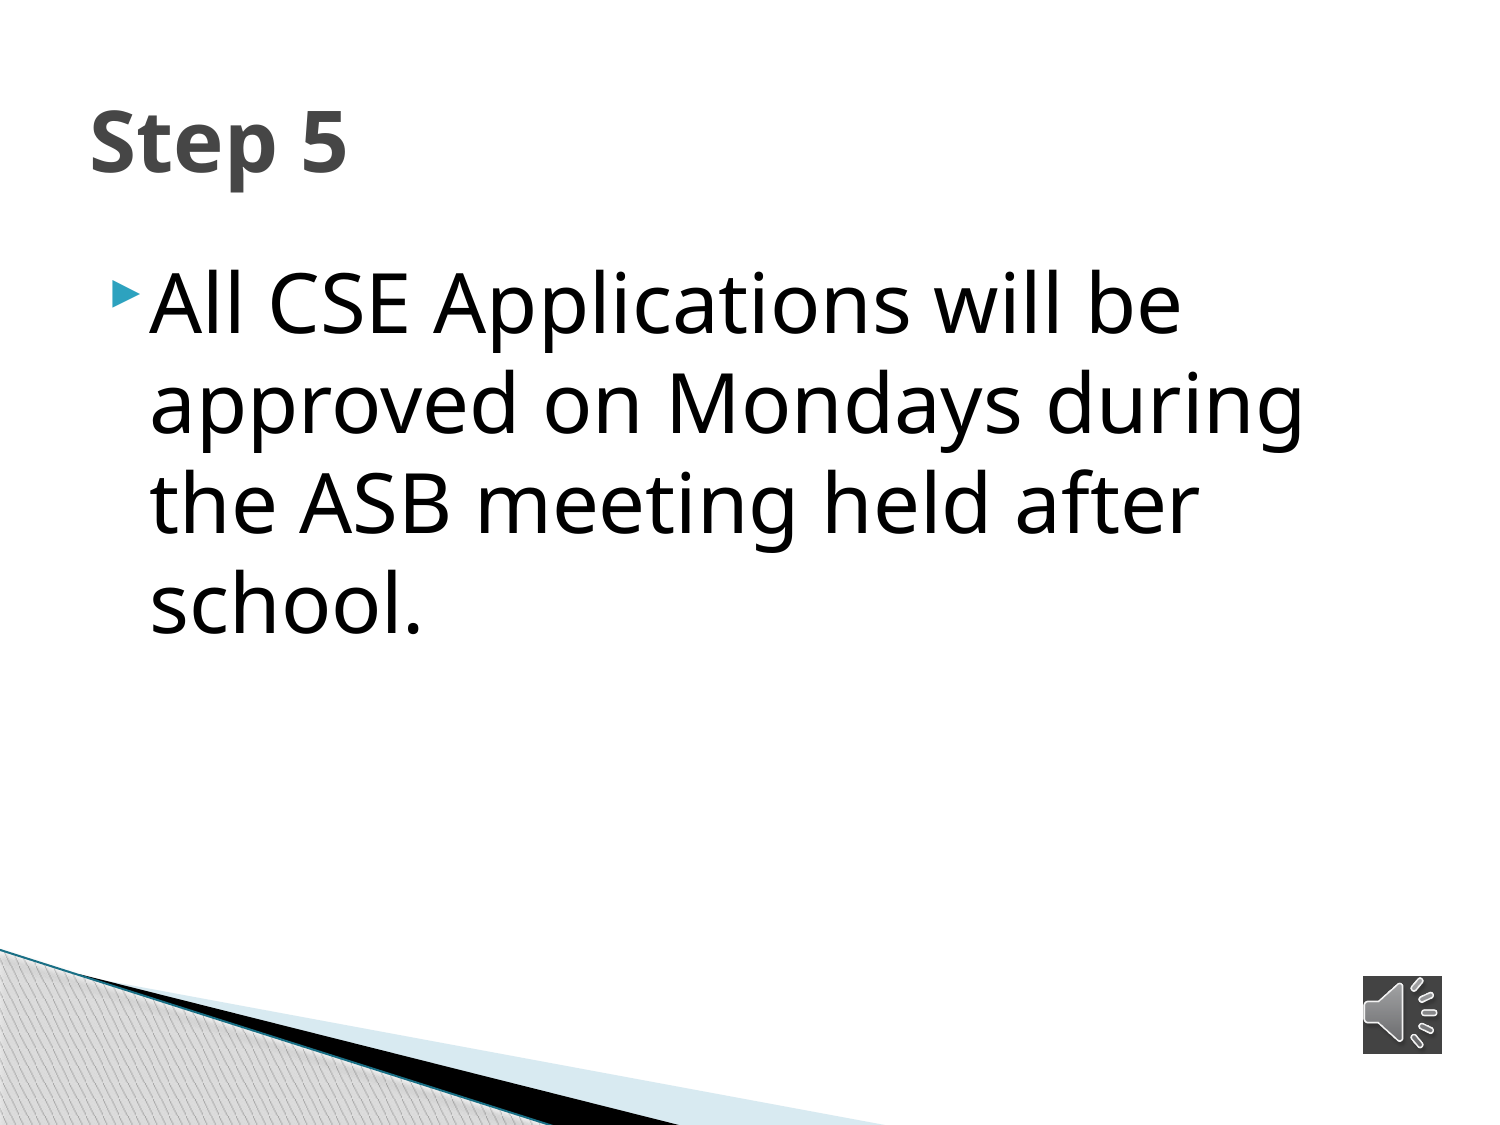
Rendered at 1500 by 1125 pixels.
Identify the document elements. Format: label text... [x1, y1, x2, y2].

picture [1362, 974, 1443, 1056]
list All CSE Applications will be approved on Mondays during the ASB meeting held after school. [75, 243, 1425, 986]
title Step 5 [75, 45, 1425, 233]
